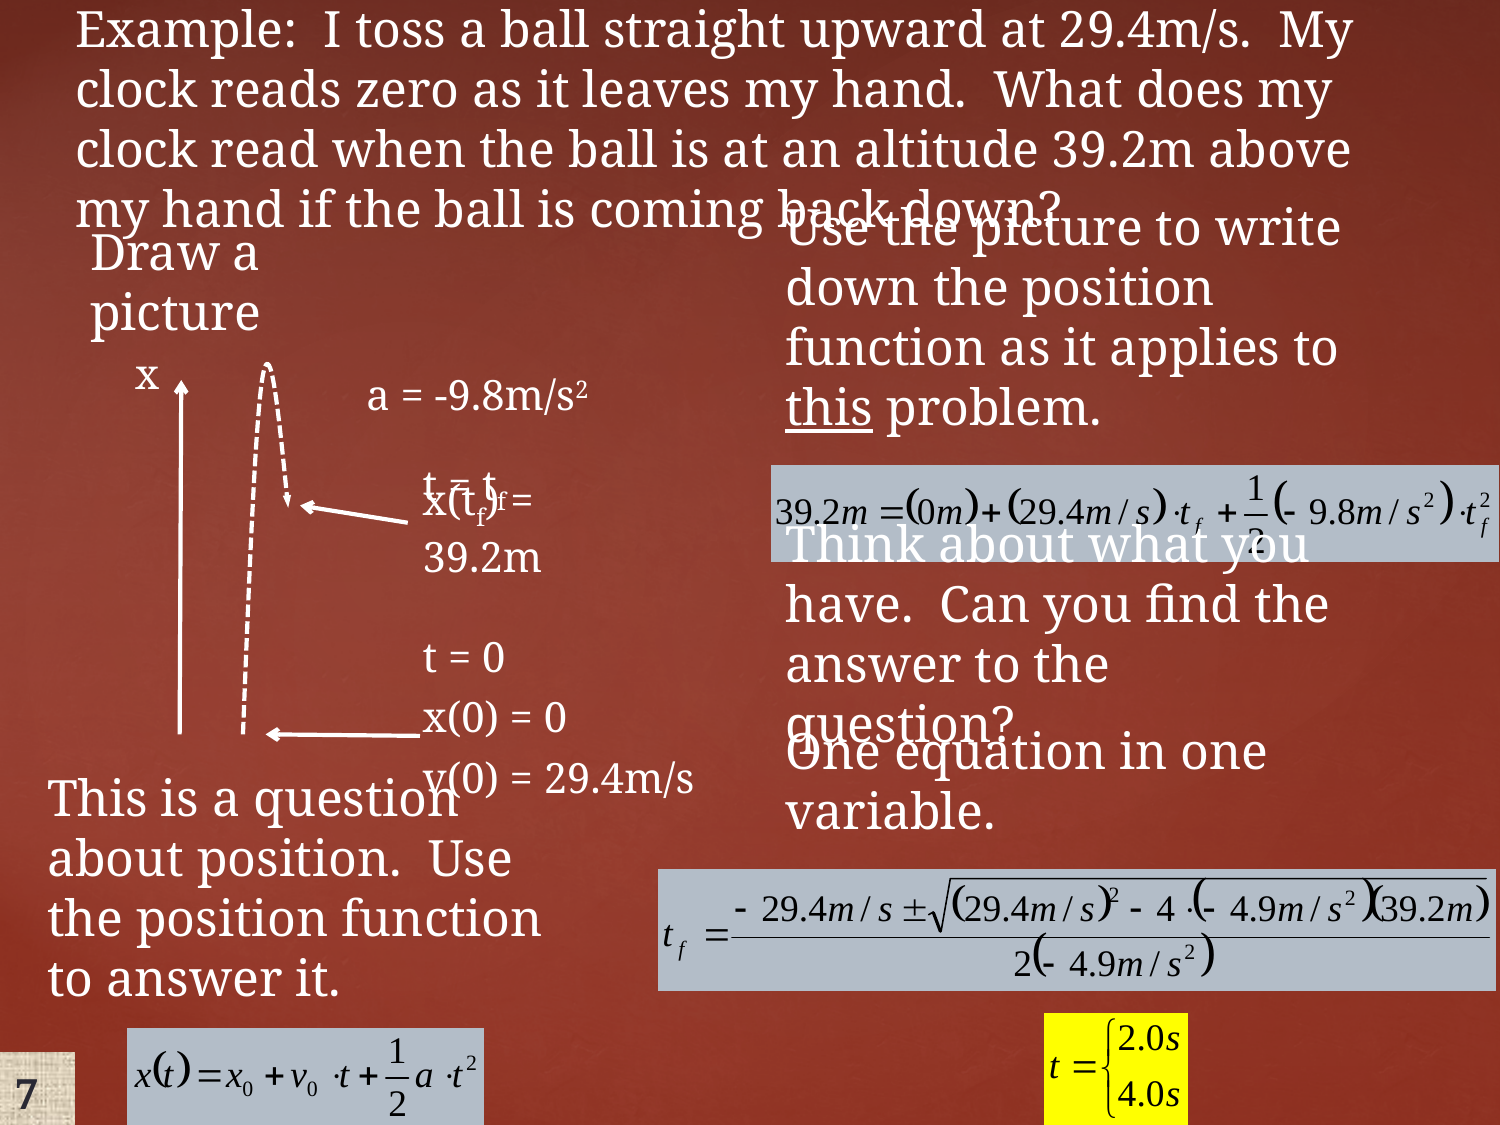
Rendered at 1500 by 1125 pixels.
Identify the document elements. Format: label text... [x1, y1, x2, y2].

text_box x(0) = 0 [407, 697, 588, 749]
text_box a = -9.8m/s2 [351, 375, 607, 427]
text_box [265, 733, 421, 737]
text_box One equation in one variable. [770, 781, 1379, 847]
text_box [126, 1027, 485, 1125]
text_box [299, 504, 409, 524]
text_box x [120, 354, 182, 406]
text_box This is a question about position. Use the position function to answer it. [32, 829, 597, 1015]
title Example: I toss a ball straight upward at 29.4m/s. My clock reads zero as it leaves my hand. What does my clock read when the ball is at an altitude 39.2m above my hand if the ball is coming back down? [60, 68, 1440, 246]
text_box Draw a picture [74, 276, 408, 349]
text_box Think about what you have. Can you find the answer to the question? [770, 583, 1359, 760]
text_box t = 0 [407, 637, 550, 689]
text_box 7 [0, 1052, 75, 1125]
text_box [1043, 1011, 1189, 1125]
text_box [657, 868, 1497, 992]
text_box [241, 362, 292, 735]
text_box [769, 464, 1500, 563]
text_box x(tf) = 39.2m [407, 536, 661, 589]
text_box t = tf [407, 471, 550, 523]
text_box Use the picture to write down the position function as it applies to this problem. [770, 267, 1359, 444]
text_box v(0) = 29.4m/s [407, 757, 738, 809]
